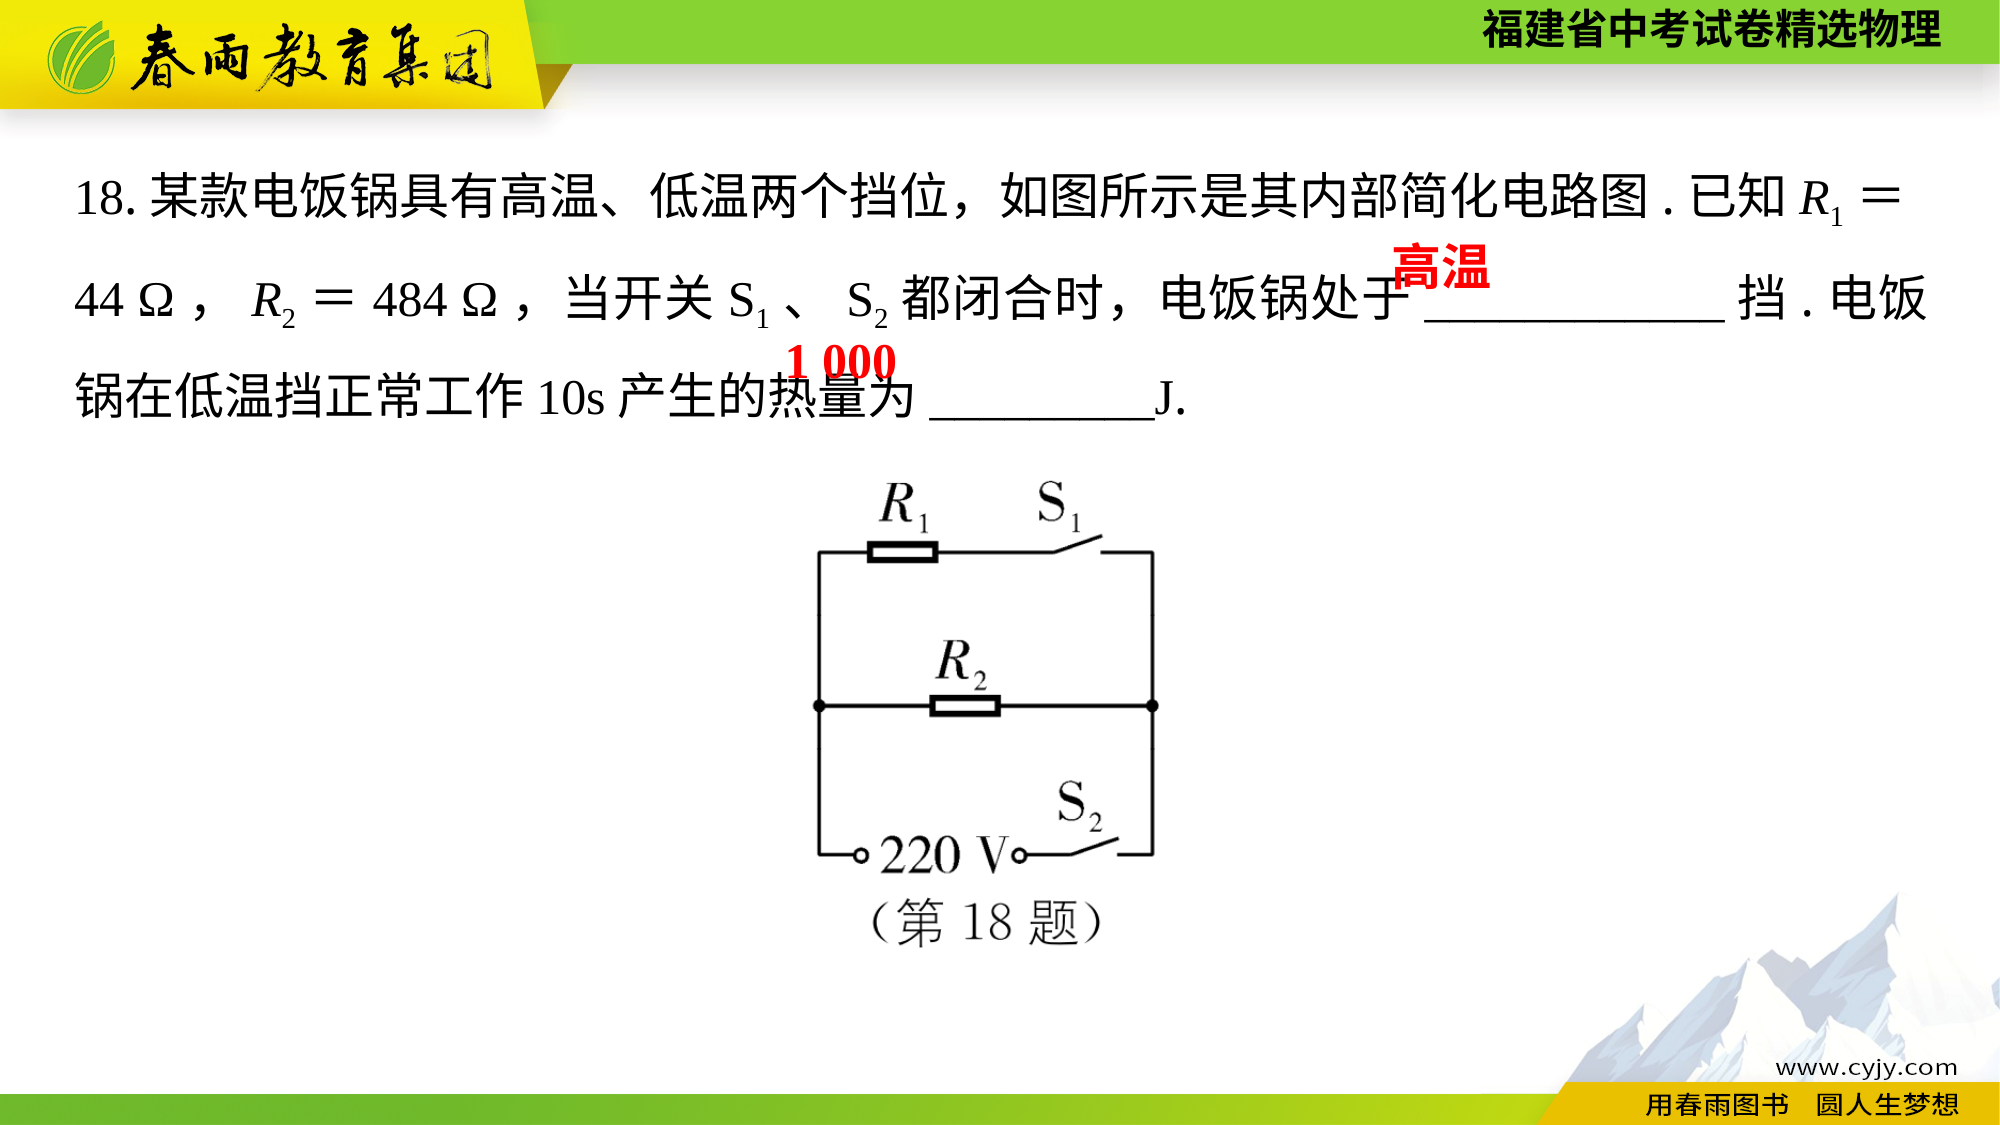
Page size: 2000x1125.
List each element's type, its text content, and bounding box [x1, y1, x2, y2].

list 18.某款电饭锅具有高温、低温两个挡位，如图所示是其内部简化电路图.已知R1＝ 44 Ω，R2＝484 Ω，当开关S1、S2都闭合时，电饭锅处于____________挡.电饭锅在低温挡正常工作10s产生的热量为_________J. [59, 122, 1944, 411]
picture [0, 0, 2000, 1125]
text_box 1 000 [769, 321, 913, 397]
text_box 高温 [1326, 228, 1507, 304]
